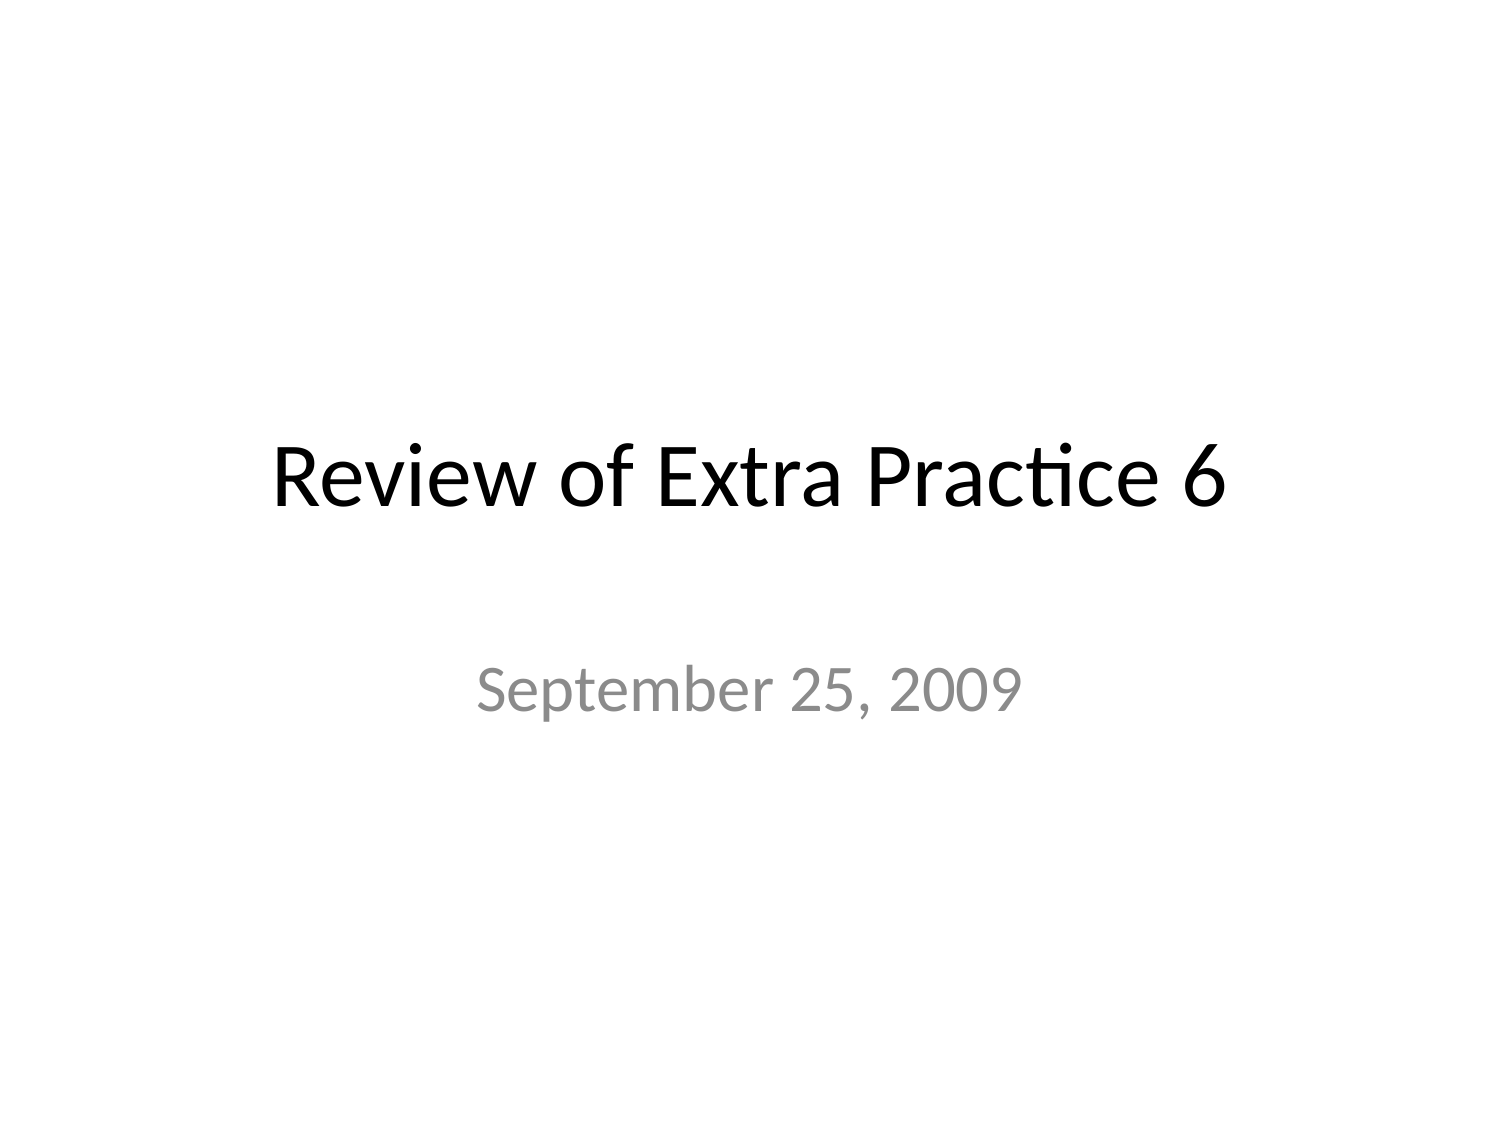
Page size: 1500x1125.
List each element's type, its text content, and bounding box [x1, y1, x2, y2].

subtitle September 25, 2009 [225, 637, 1275, 925]
title Review of Extra Practice 6 [112, 349, 1388, 591]
